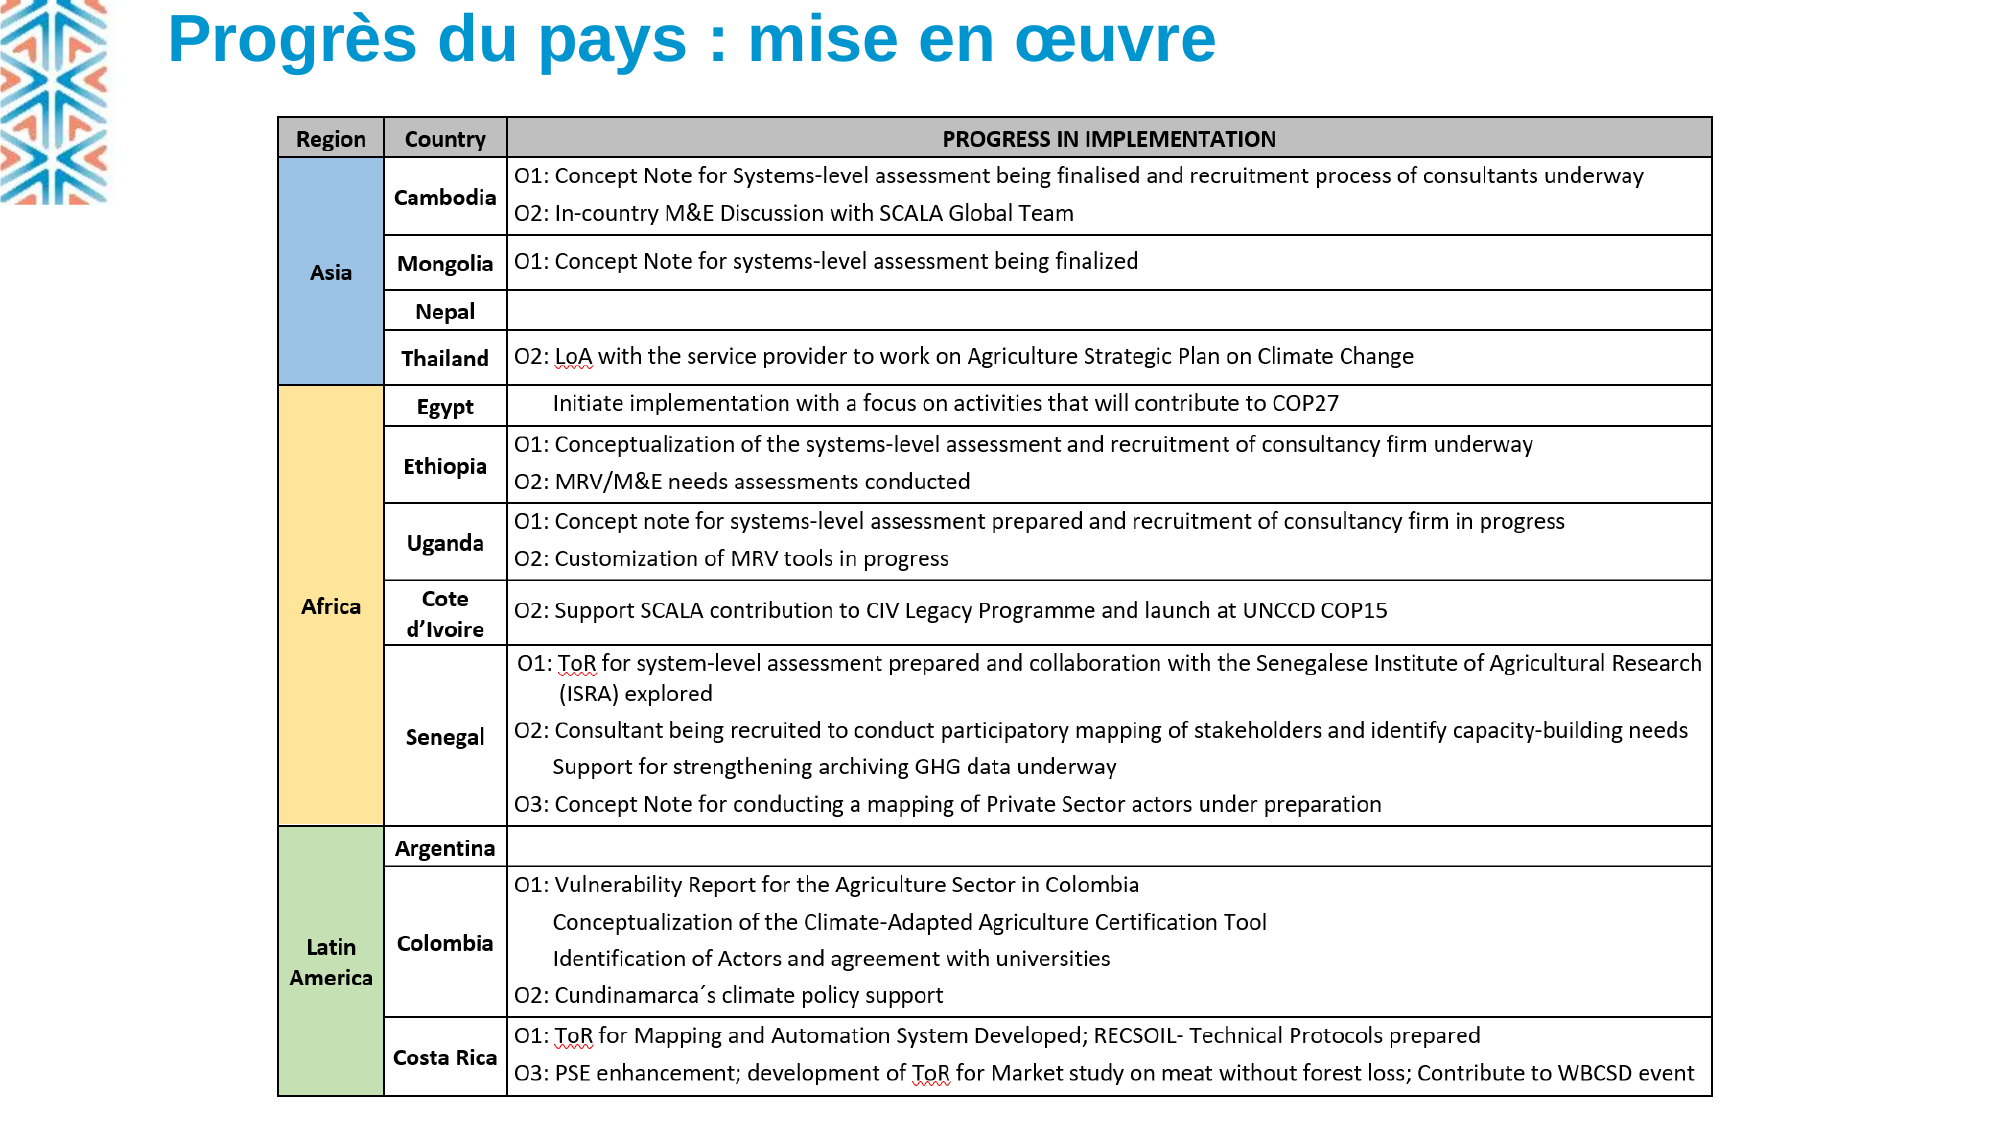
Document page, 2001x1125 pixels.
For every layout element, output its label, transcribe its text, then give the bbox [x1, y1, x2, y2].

text_box Progrès du pays : mise en œuvre [152, 0, 1940, 162]
picture [270, 103, 1718, 1104]
picture [1, 0, 115, 204]
